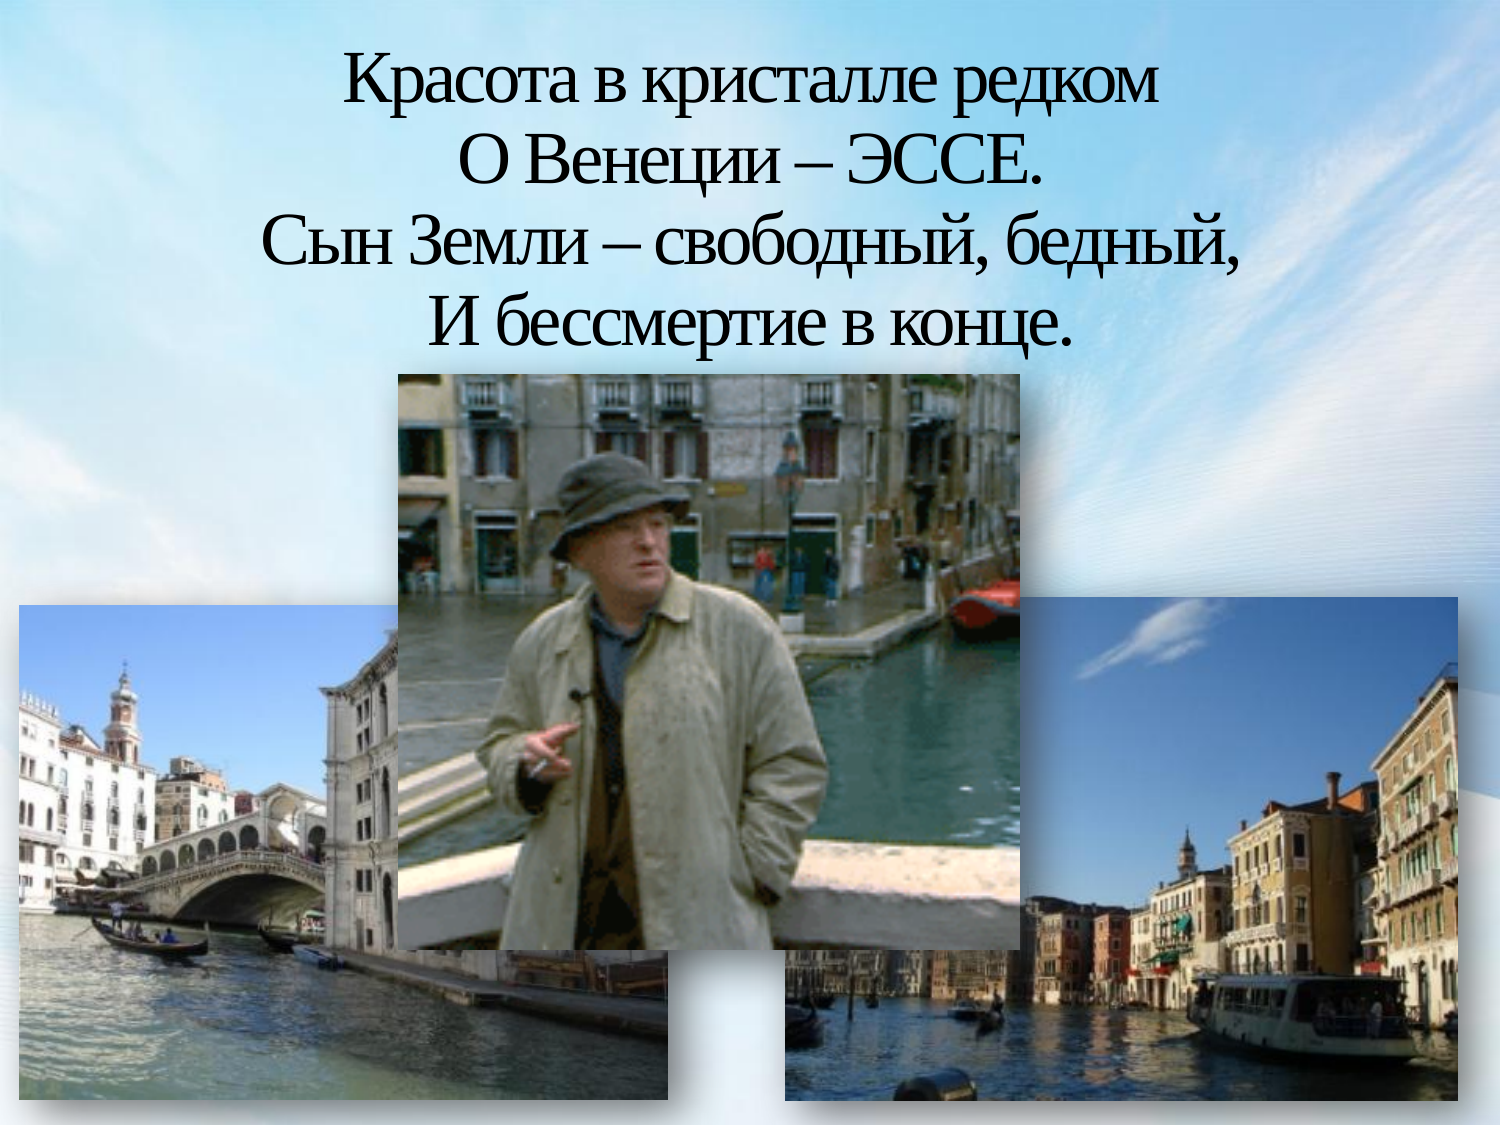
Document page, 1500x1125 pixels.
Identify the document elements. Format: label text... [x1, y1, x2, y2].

title Красота в кристалле редком О Венеции – ЭССЕ. Сын Земли – свободный, бедный, И бессмертие в конце. [128, 37, 1375, 447]
picture [0, 0, 1500, 1125]
